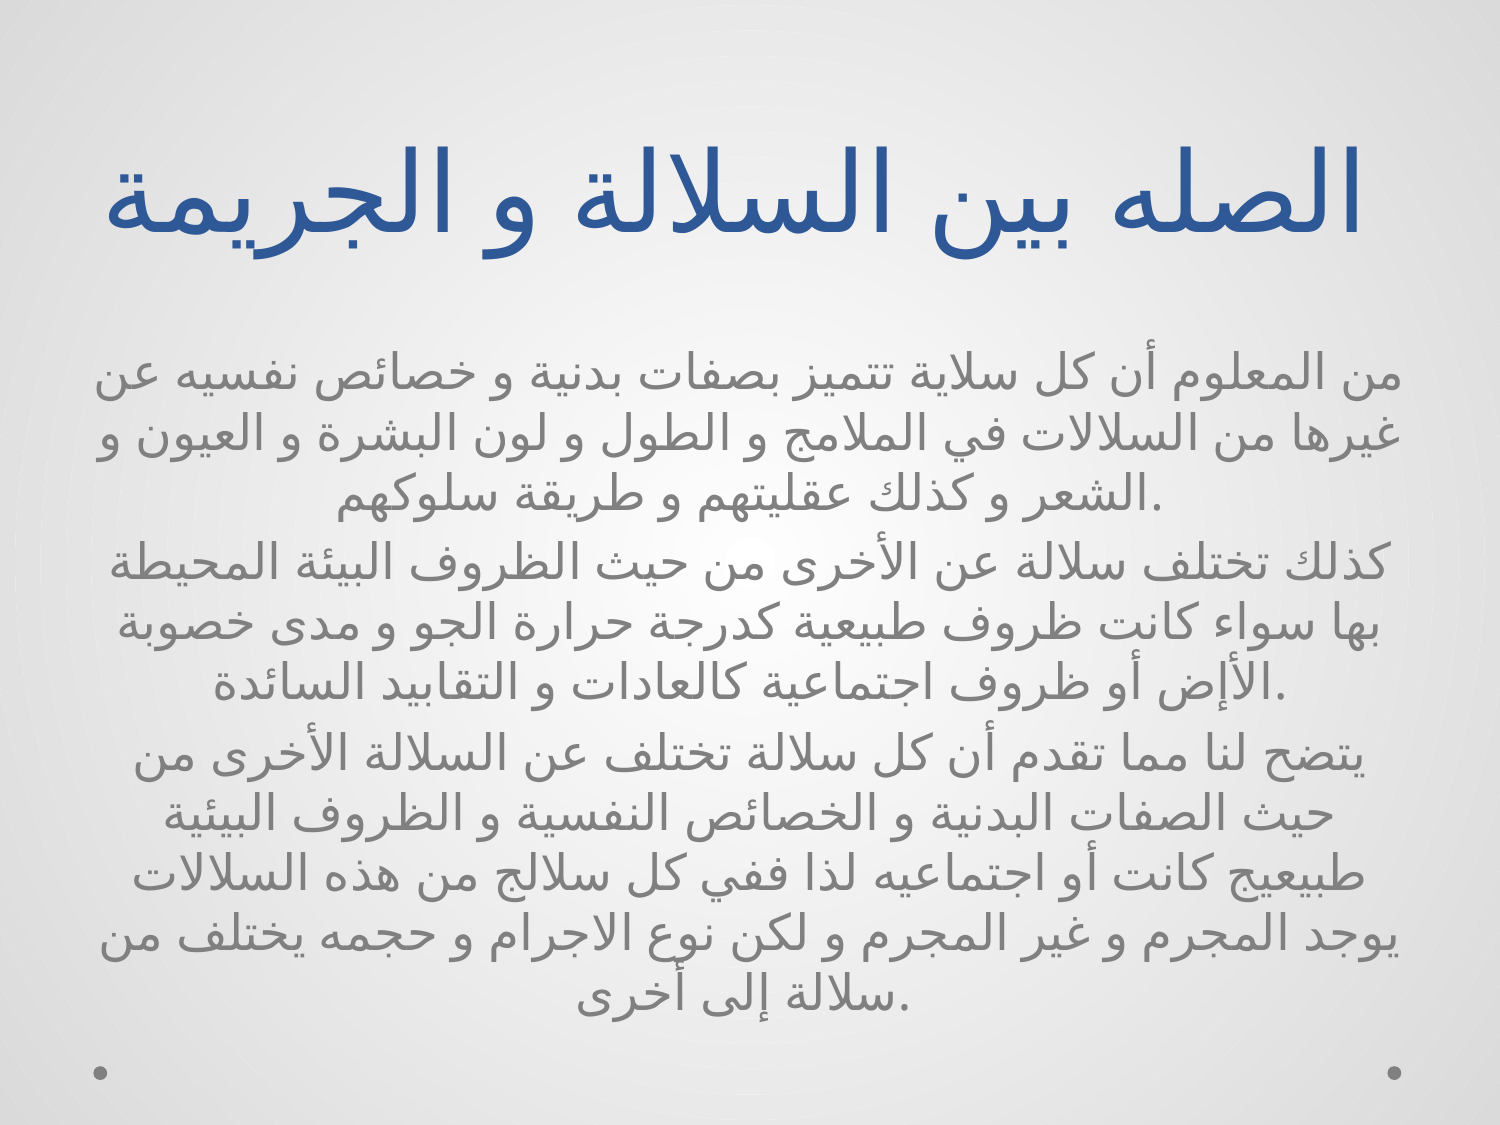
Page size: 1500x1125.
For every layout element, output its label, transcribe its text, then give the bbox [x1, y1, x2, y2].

list من المعلوم أن كل سلاية تتميز بصفات بدنية و خصائص نفسيه عن غيرها من السلالات في الملامج و الطول و لون البشرة و العيون و الشعر و كذلك عقليتهم و طريقة سلوكهم. كذلك تختلف سلالة عن الأخرى من حيث الظروف البيئة المحيطة بها سواء كانت ظروف طبيعية كدرجة حرارة الجو و مدى خصوبة الأإض أو ظروف اجتماعية كالعادات و التقابيد السائدة. يتضح لنا مما تقدم أن كل سلالة تختلف عن السلالة الأخرى من حيث الصفات البدنية و الخصائص النفسية و الظروف البيئية طبيعيج كانت أو اجتماعيه لذا ففي كل سلالج من هذه السلالات يوجد المجرم و غير المجرم و لكن نوع الاجرام و حجمه يختلف من سلالة إلى أخرى. [75, 262, 1425, 1005]
title الصله بين السلالة و الجريمة [75, 0, 1425, 262]
